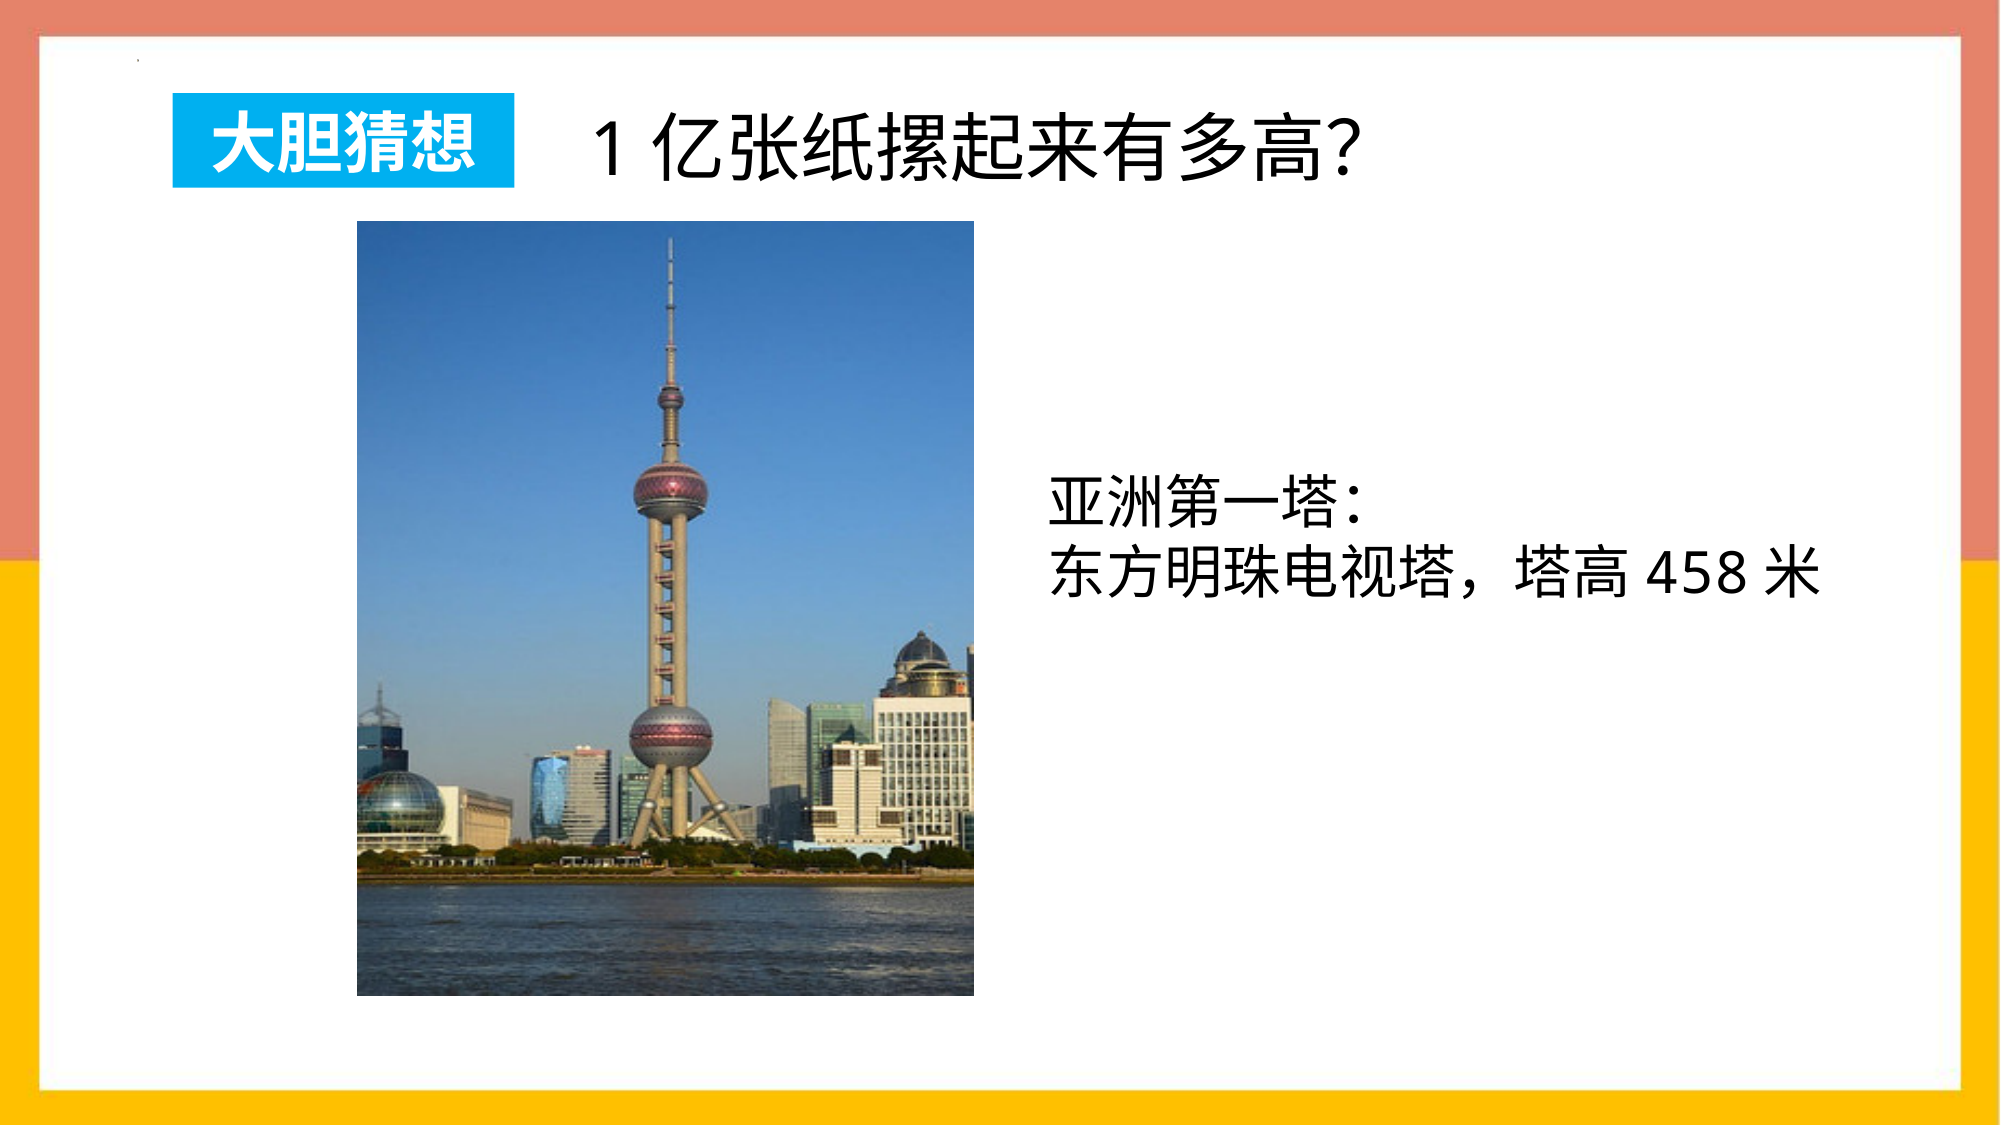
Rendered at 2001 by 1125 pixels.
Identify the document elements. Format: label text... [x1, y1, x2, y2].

text_box 亚洲第一塔： 东方明珠电视塔，塔高458米 [1033, 457, 1837, 613]
text_box 大胆猜想 [172, 93, 515, 188]
picture [0, 0, 2001, 1125]
text_box 1亿张纸摞起来有多高？ [574, 93, 1425, 243]
